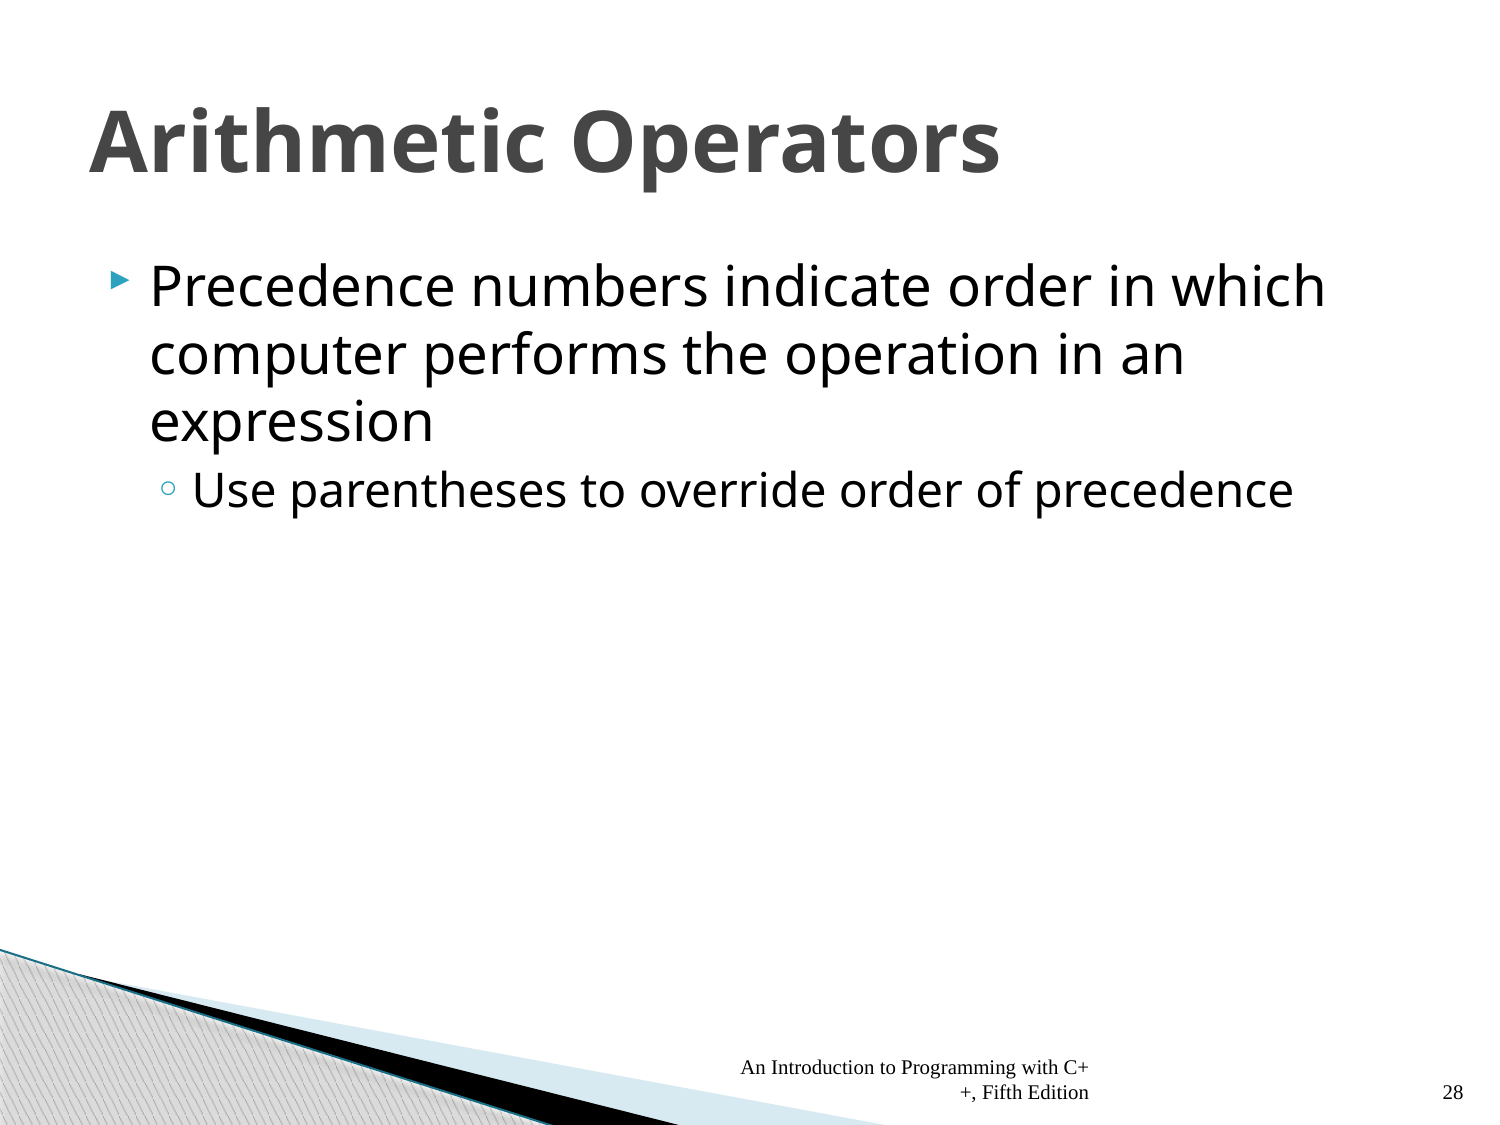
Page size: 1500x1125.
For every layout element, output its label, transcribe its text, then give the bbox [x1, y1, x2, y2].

slide_number 28 [1418, 1051, 1479, 1112]
list Precedence numbers indicate order in which computer performs the operation in an expression Use parentheses to override order of precedence [75, 243, 1425, 986]
title Arithmetic Operators [75, 45, 1425, 233]
footer An Introduction to Programming with C++, Fifth Edition [718, 1051, 1105, 1112]
